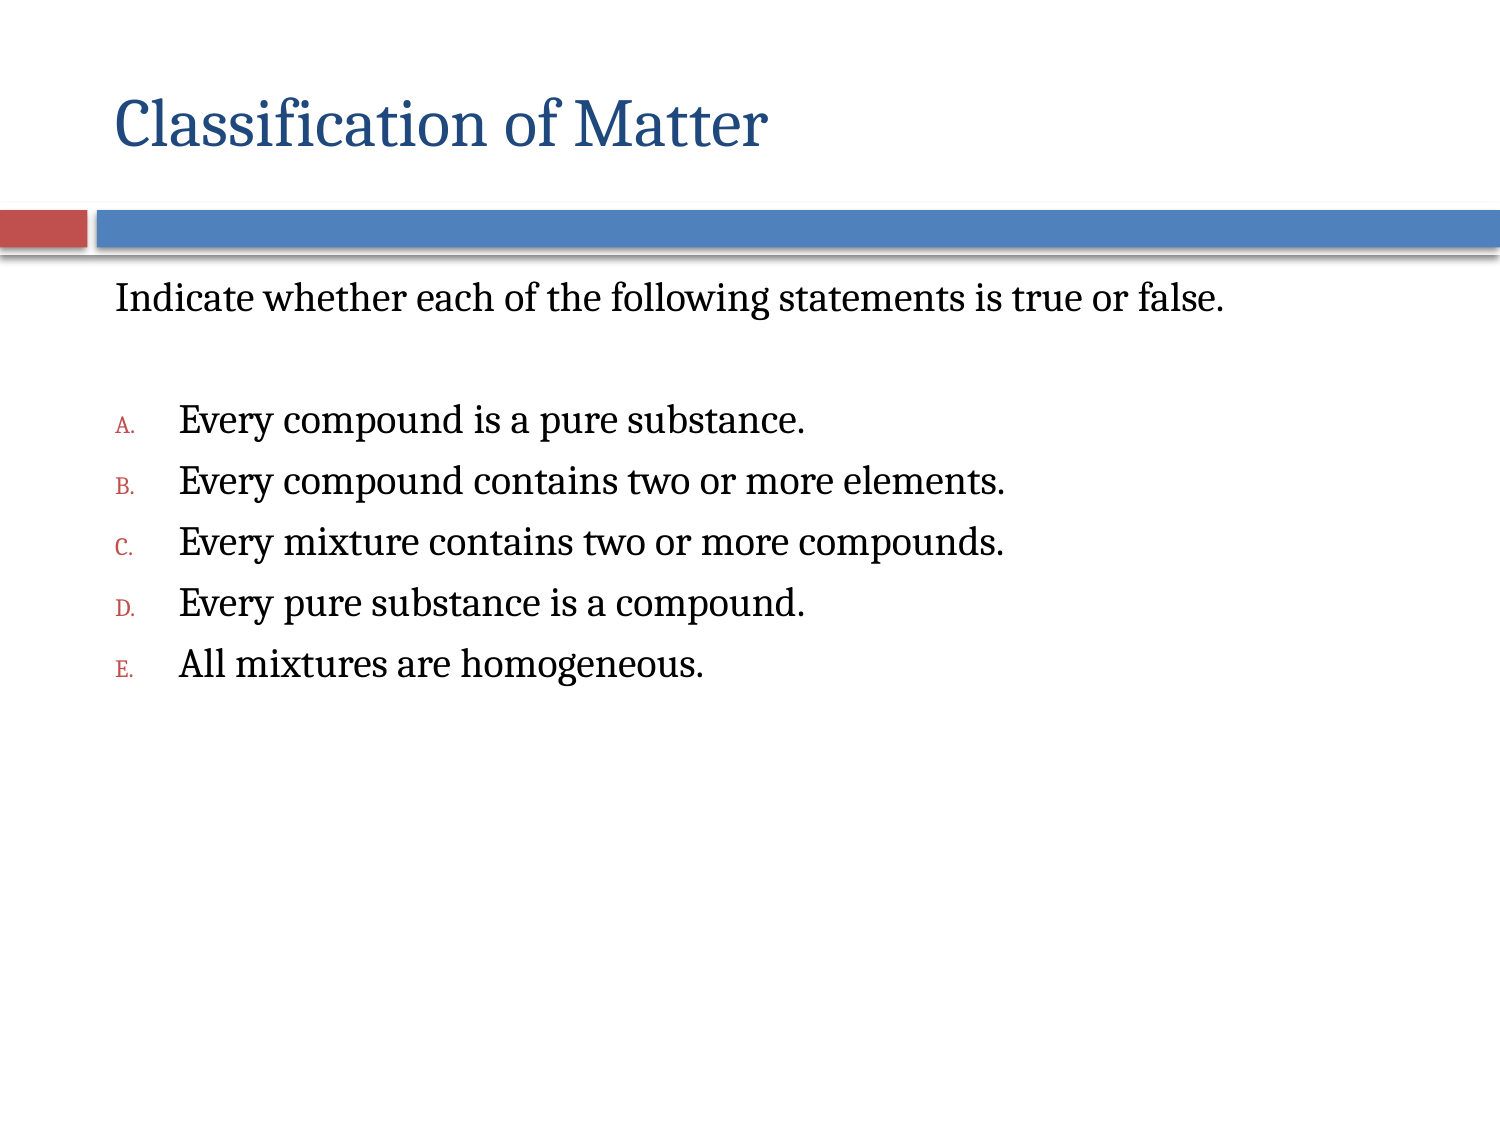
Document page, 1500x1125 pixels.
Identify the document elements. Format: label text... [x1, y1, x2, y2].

list Indicate whether each of the following statements is true or false. Every compound is a pure substance. Every compound contains two or more elements. Every mixture contains two or more compounds. Every pure substance is a compound. All mixtures are homogeneous. [100, 262, 1438, 1000]
title Classification of Matter [100, 37, 1438, 200]
